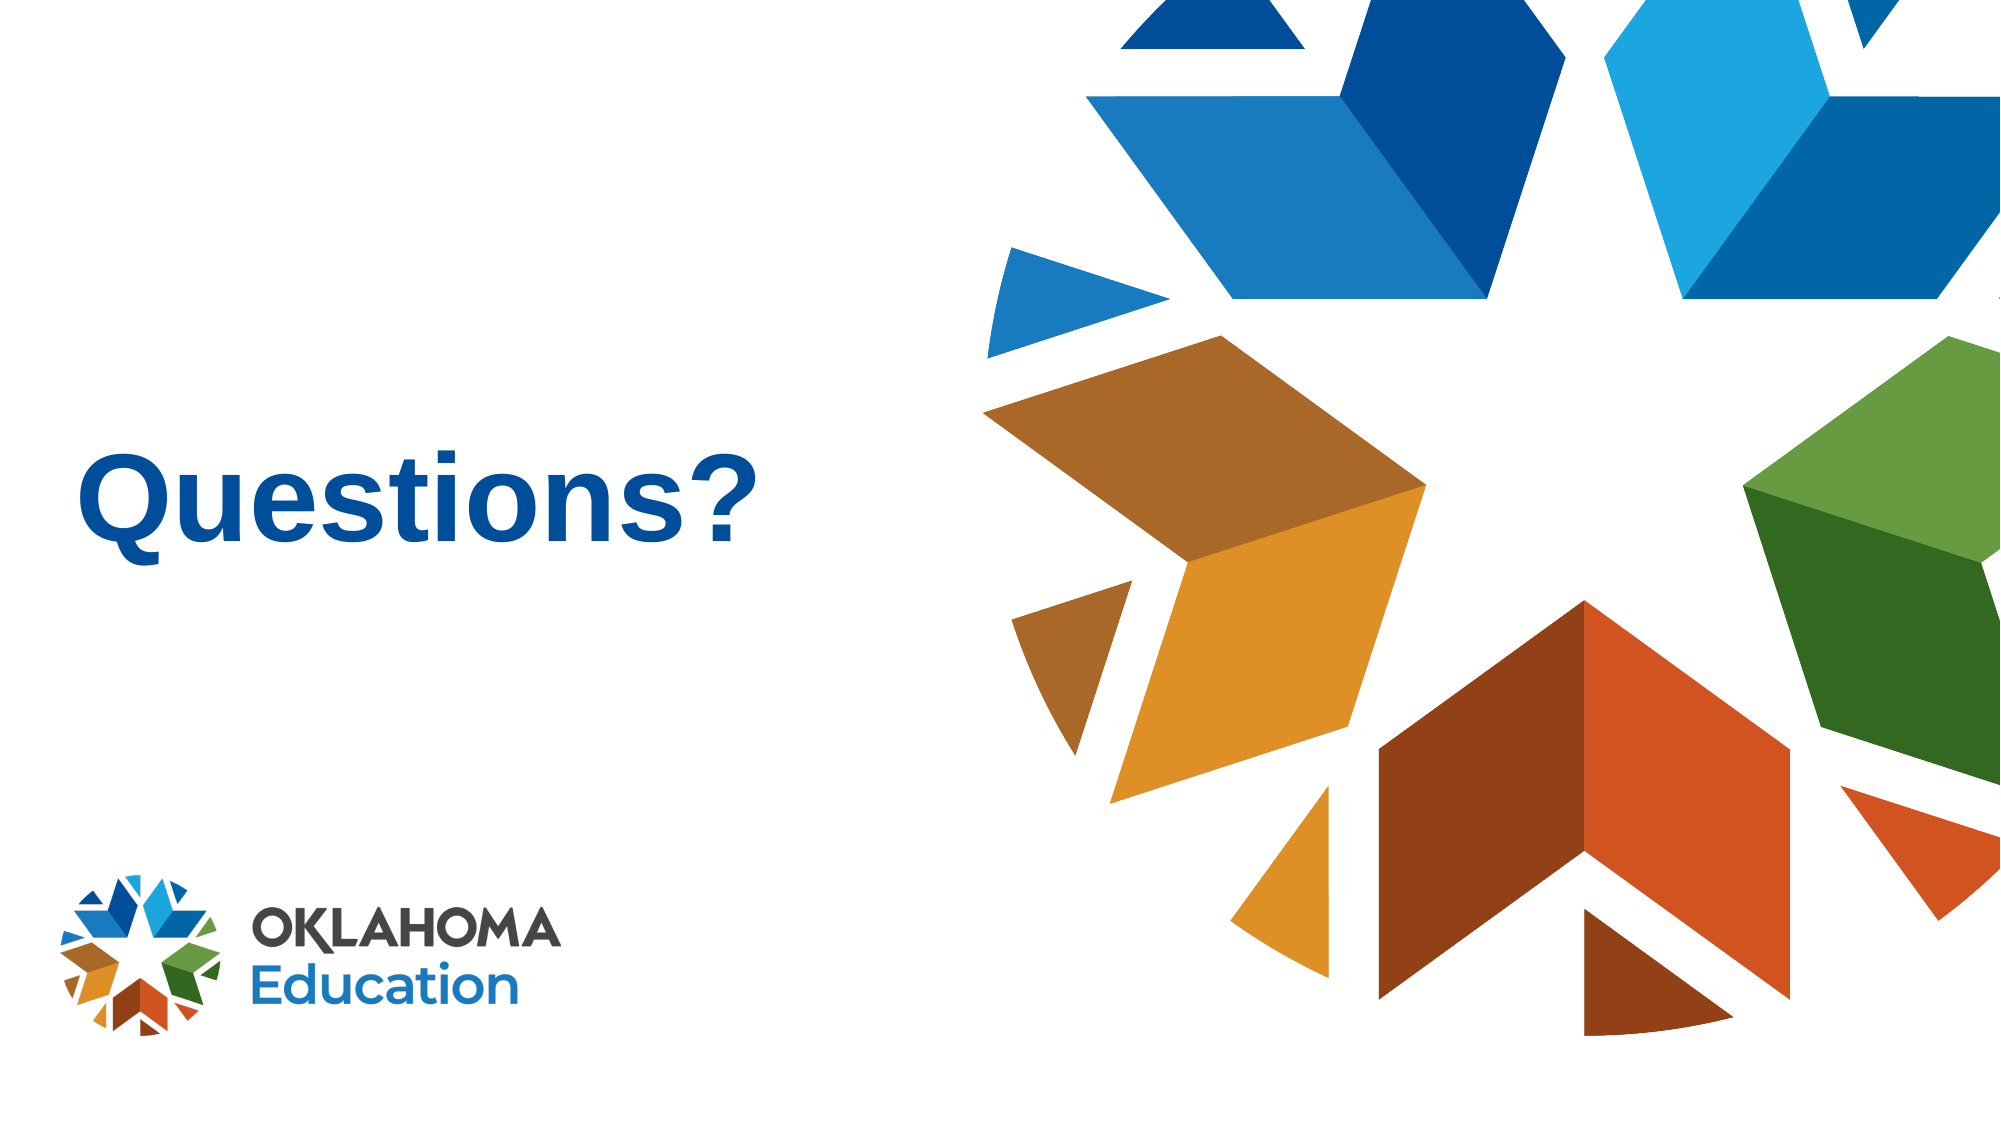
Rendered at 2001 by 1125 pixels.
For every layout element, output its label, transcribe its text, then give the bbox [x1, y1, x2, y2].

picture [60, 875, 561, 1036]
picture [982, 0, 2000, 1036]
title Questions? [60, 184, 982, 576]
